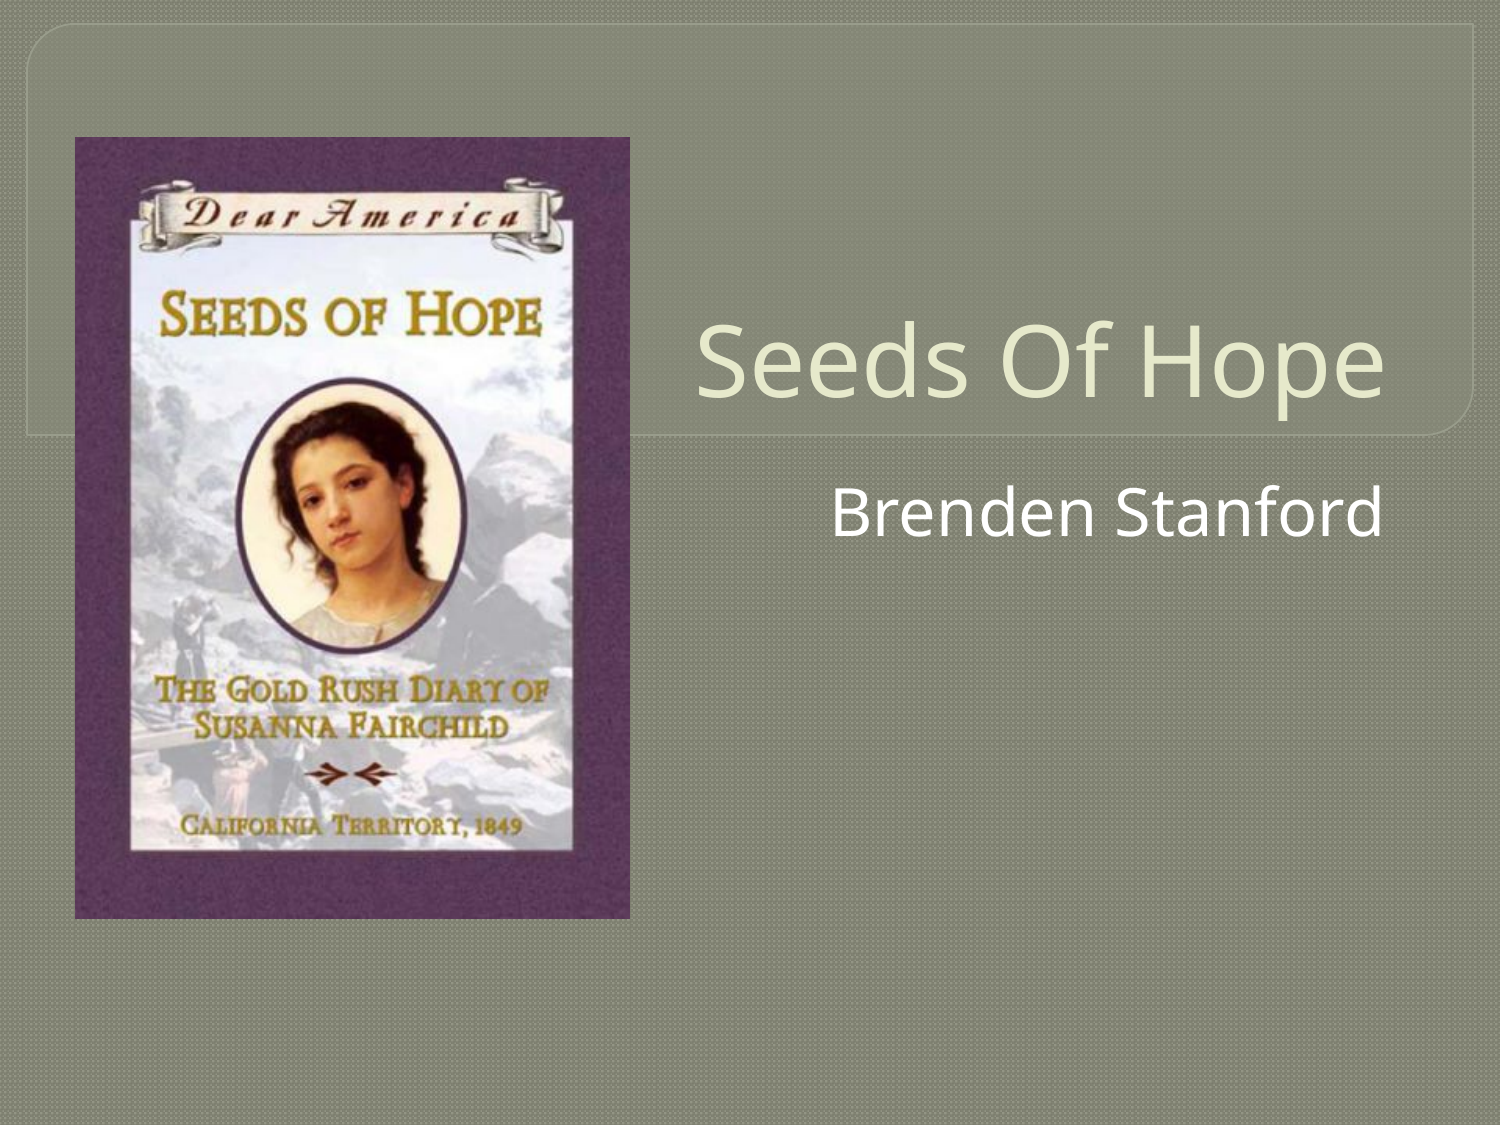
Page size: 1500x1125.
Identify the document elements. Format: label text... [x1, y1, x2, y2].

subtitle Brenden Stanford [635, 462, 1427, 750]
title Seeds Of Hope [76, 62, 1427, 425]
picture [74, 137, 630, 919]
